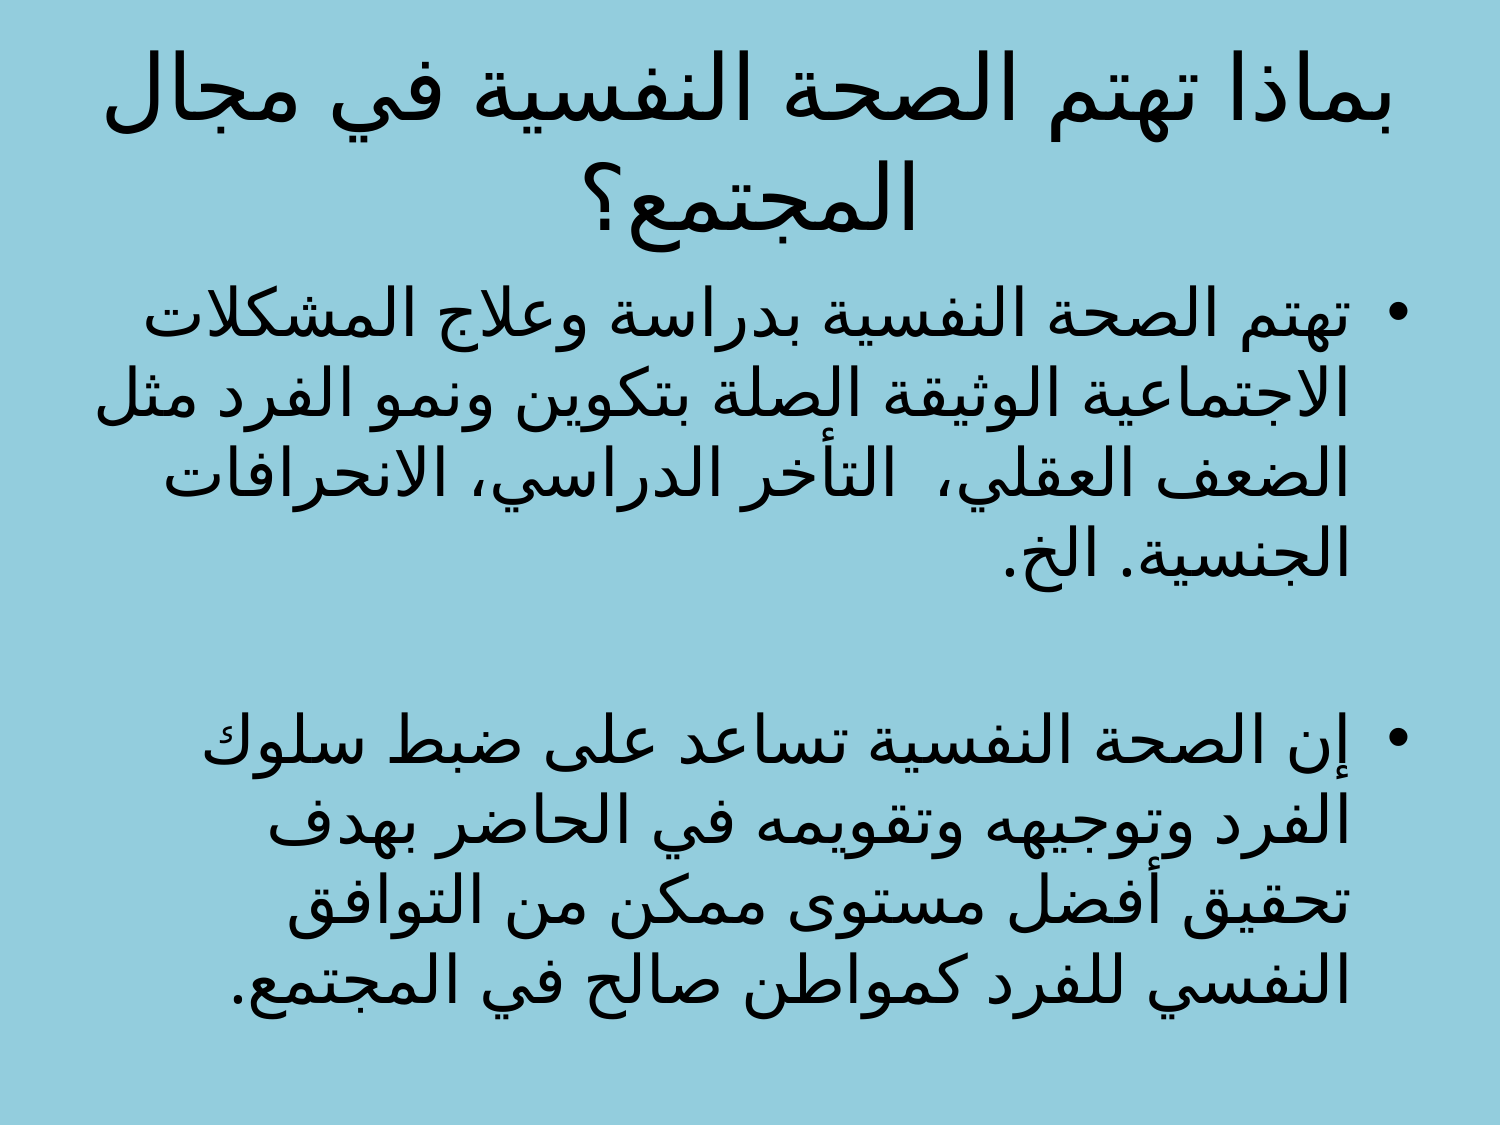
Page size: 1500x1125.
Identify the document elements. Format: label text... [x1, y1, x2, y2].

title بماذا تهتم الصحة النفسية في مجال المجتمع؟ [75, 45, 1425, 233]
list تهتم الصحة النفسية بدراسة وعلاج المشكلات الاجتماعية الوثيقة الصلة بتكوين ونمو الفرد مثل الضعف العقلي، التأخر الدراسي، الانحرافات الجنسية. الخ. إن الصحة النفسية تساعد على ضبط سلوك الفرد وتوجيهه وتقويمه في الحاضر بهدف تحقيق أفضل مستوى ممكن من التوافق النفسي للفرد كمواطن صالح في المجتمع. [75, 262, 1425, 1005]
